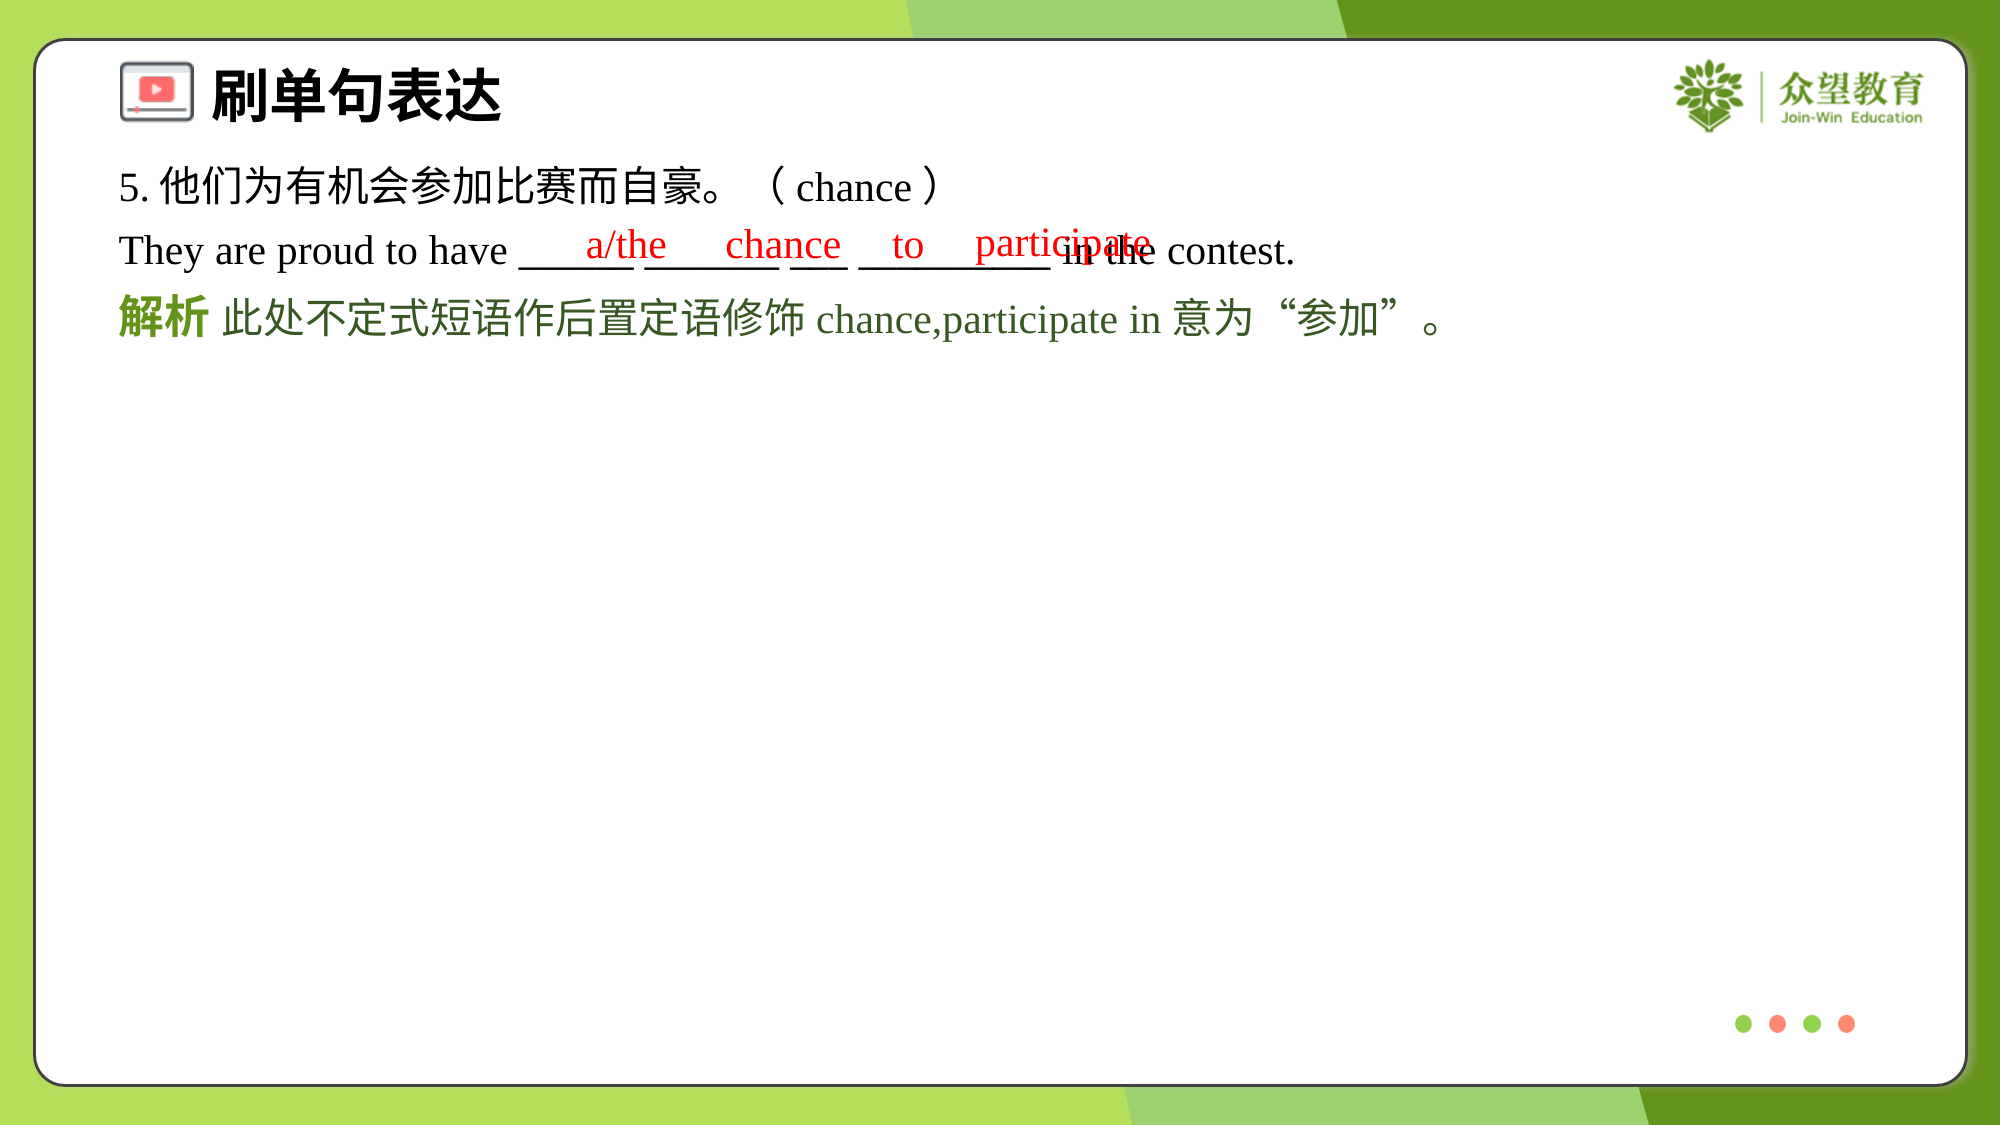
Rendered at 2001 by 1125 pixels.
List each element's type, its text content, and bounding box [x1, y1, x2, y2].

picture [0, 0, 2000, 1125]
text_box a/the [581, 203, 672, 262]
text_box 解析 此处不定式短语作后置定语修饰chance,participate in意为“参加”。 [118, 273, 1883, 336]
text_box 5.他们为有机会参加比赛而自豪。（chance） They are proud to have ______ _______ ___ __________ in the contest. [118, 147, 1883, 268]
text_box participate [970, 201, 1156, 260]
text_box chance [720, 203, 846, 262]
text_box to [887, 203, 930, 262]
